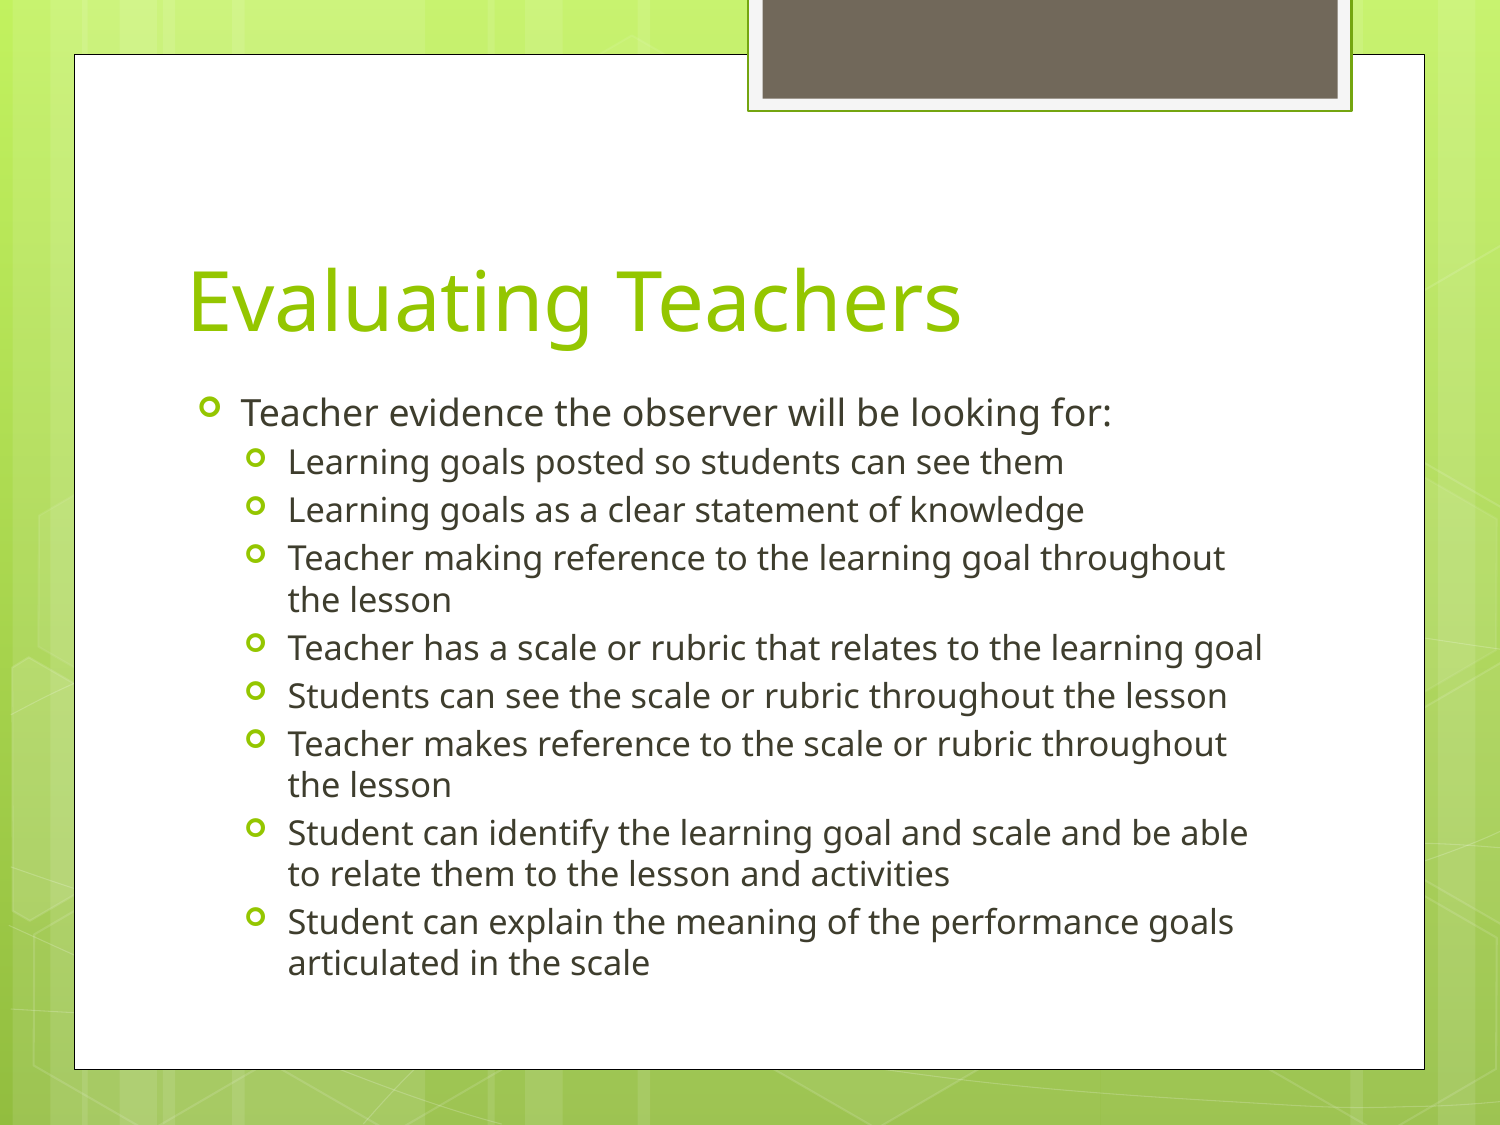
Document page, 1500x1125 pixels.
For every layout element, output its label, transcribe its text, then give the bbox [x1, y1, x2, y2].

list Teacher evidence the observer will be looking for: Learning goals posted so students can see them Learning goals as a clear statement of knowledge Teacher making reference to the learning goal throughout the lesson Teacher has a scale or rubric that relates to the learning goal Students can see the scale or rubric throughout the lesson Teacher makes reference to the scale or rubric throughout the lesson Student can identify the learning goal and scale and be able to relate them to the lesson and activities Student can explain the meaning of the performance goals articulated in the scale [171, 381, 1283, 1013]
title Evaluating Teachers [171, 168, 1324, 357]
